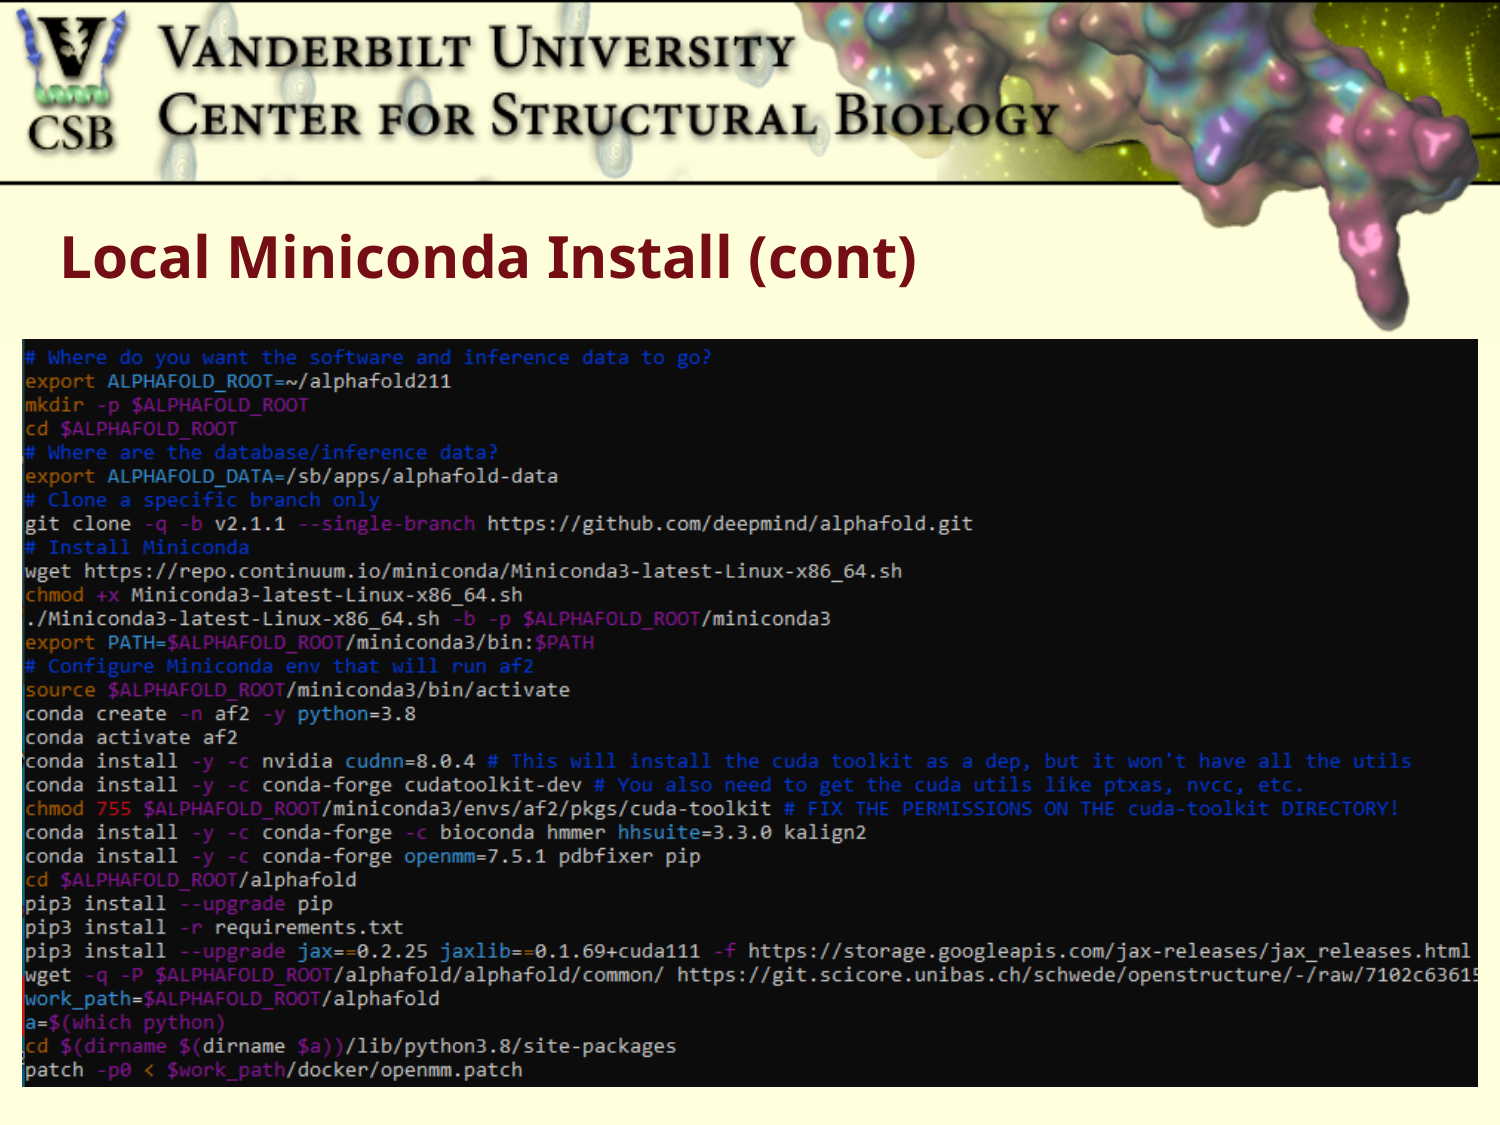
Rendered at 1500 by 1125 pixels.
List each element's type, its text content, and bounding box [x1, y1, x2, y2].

title Local Miniconda Install (cont) [44, 198, 1308, 322]
picture [0, 0, 1500, 338]
picture [22, 339, 1478, 1087]
